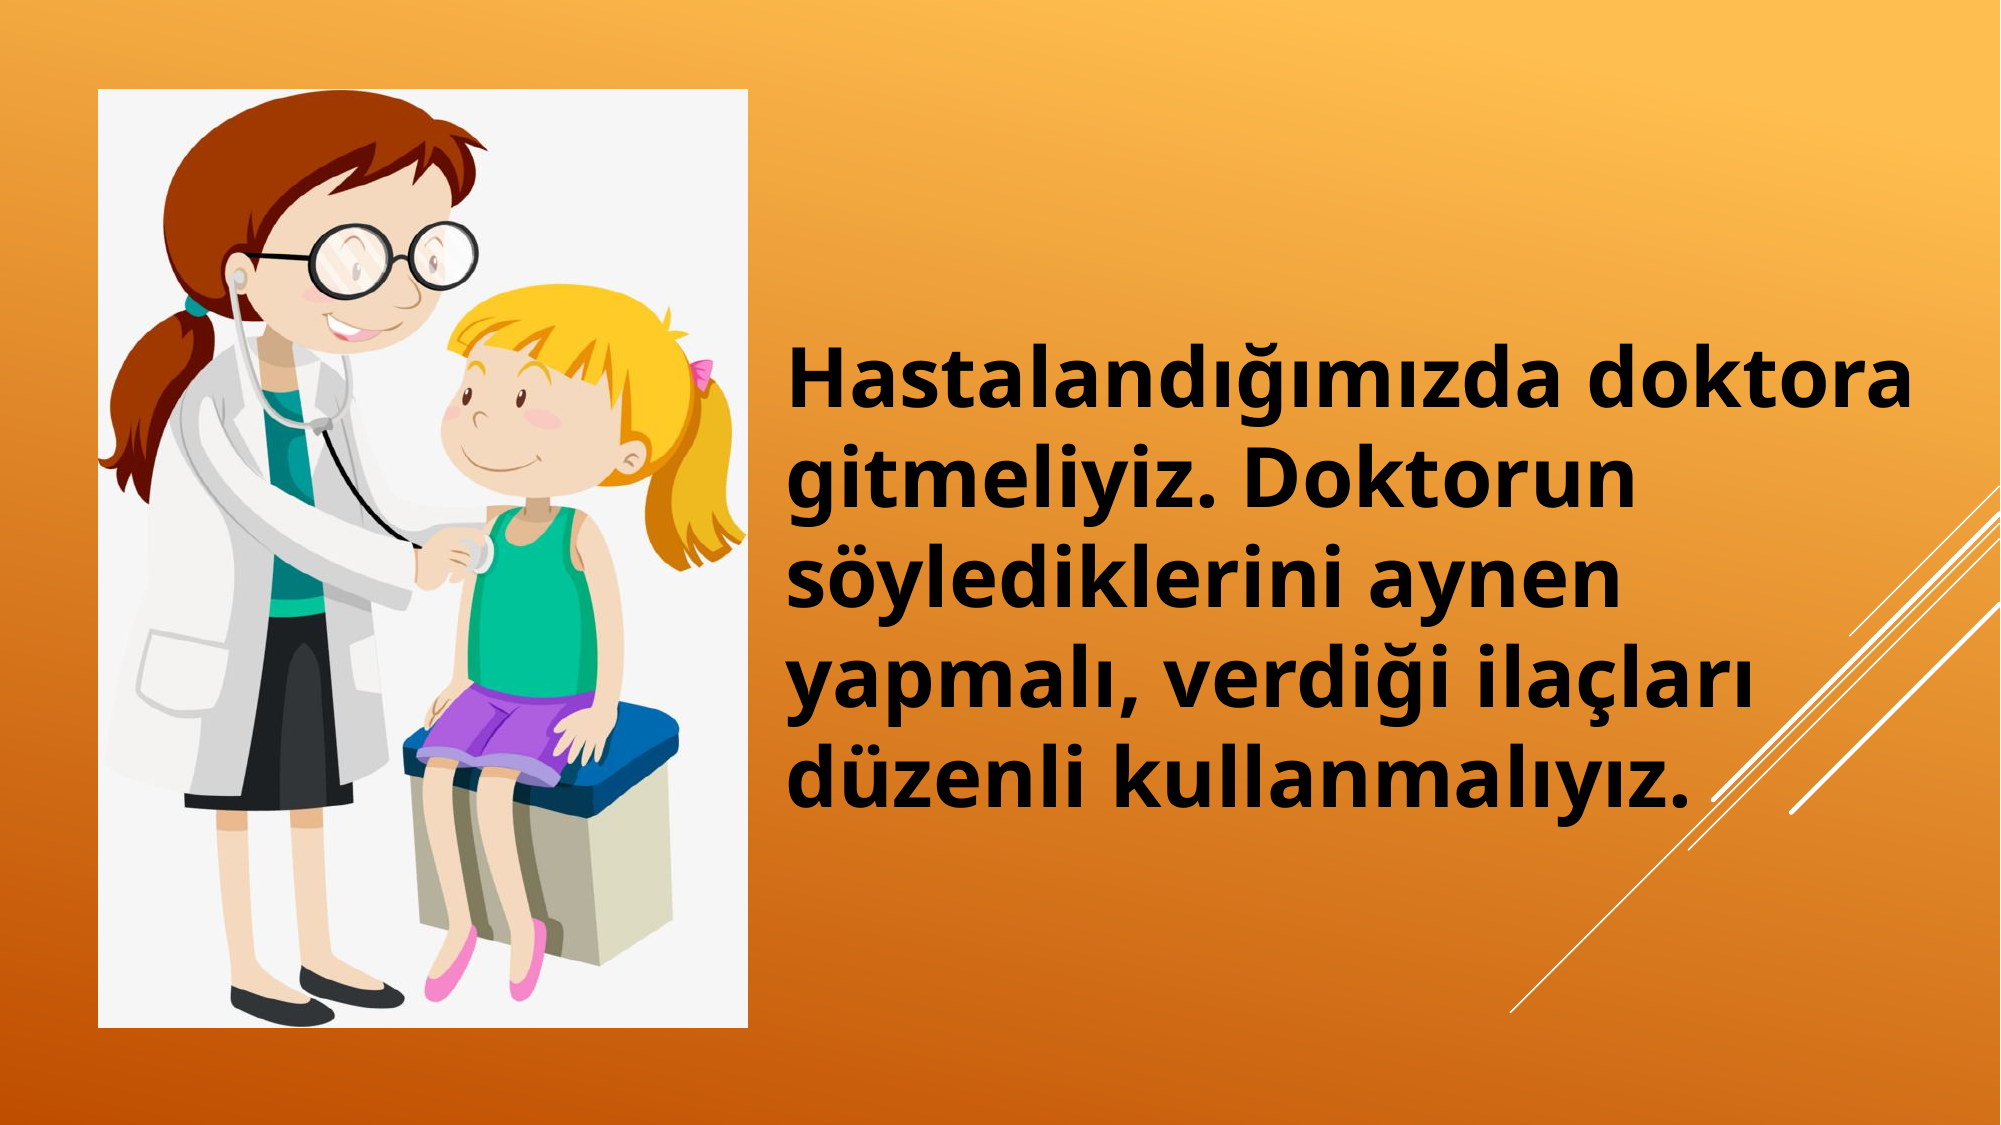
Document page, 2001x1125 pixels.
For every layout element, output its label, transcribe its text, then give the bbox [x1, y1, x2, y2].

picture [98, 89, 748, 1029]
list Hastalandığımızda doktora gitmeliyiz. Doktorun söylediklerini aynen yapmalı, verdiği ilaçları düzenli kullanmalıyız. [770, 89, 1939, 1060]
